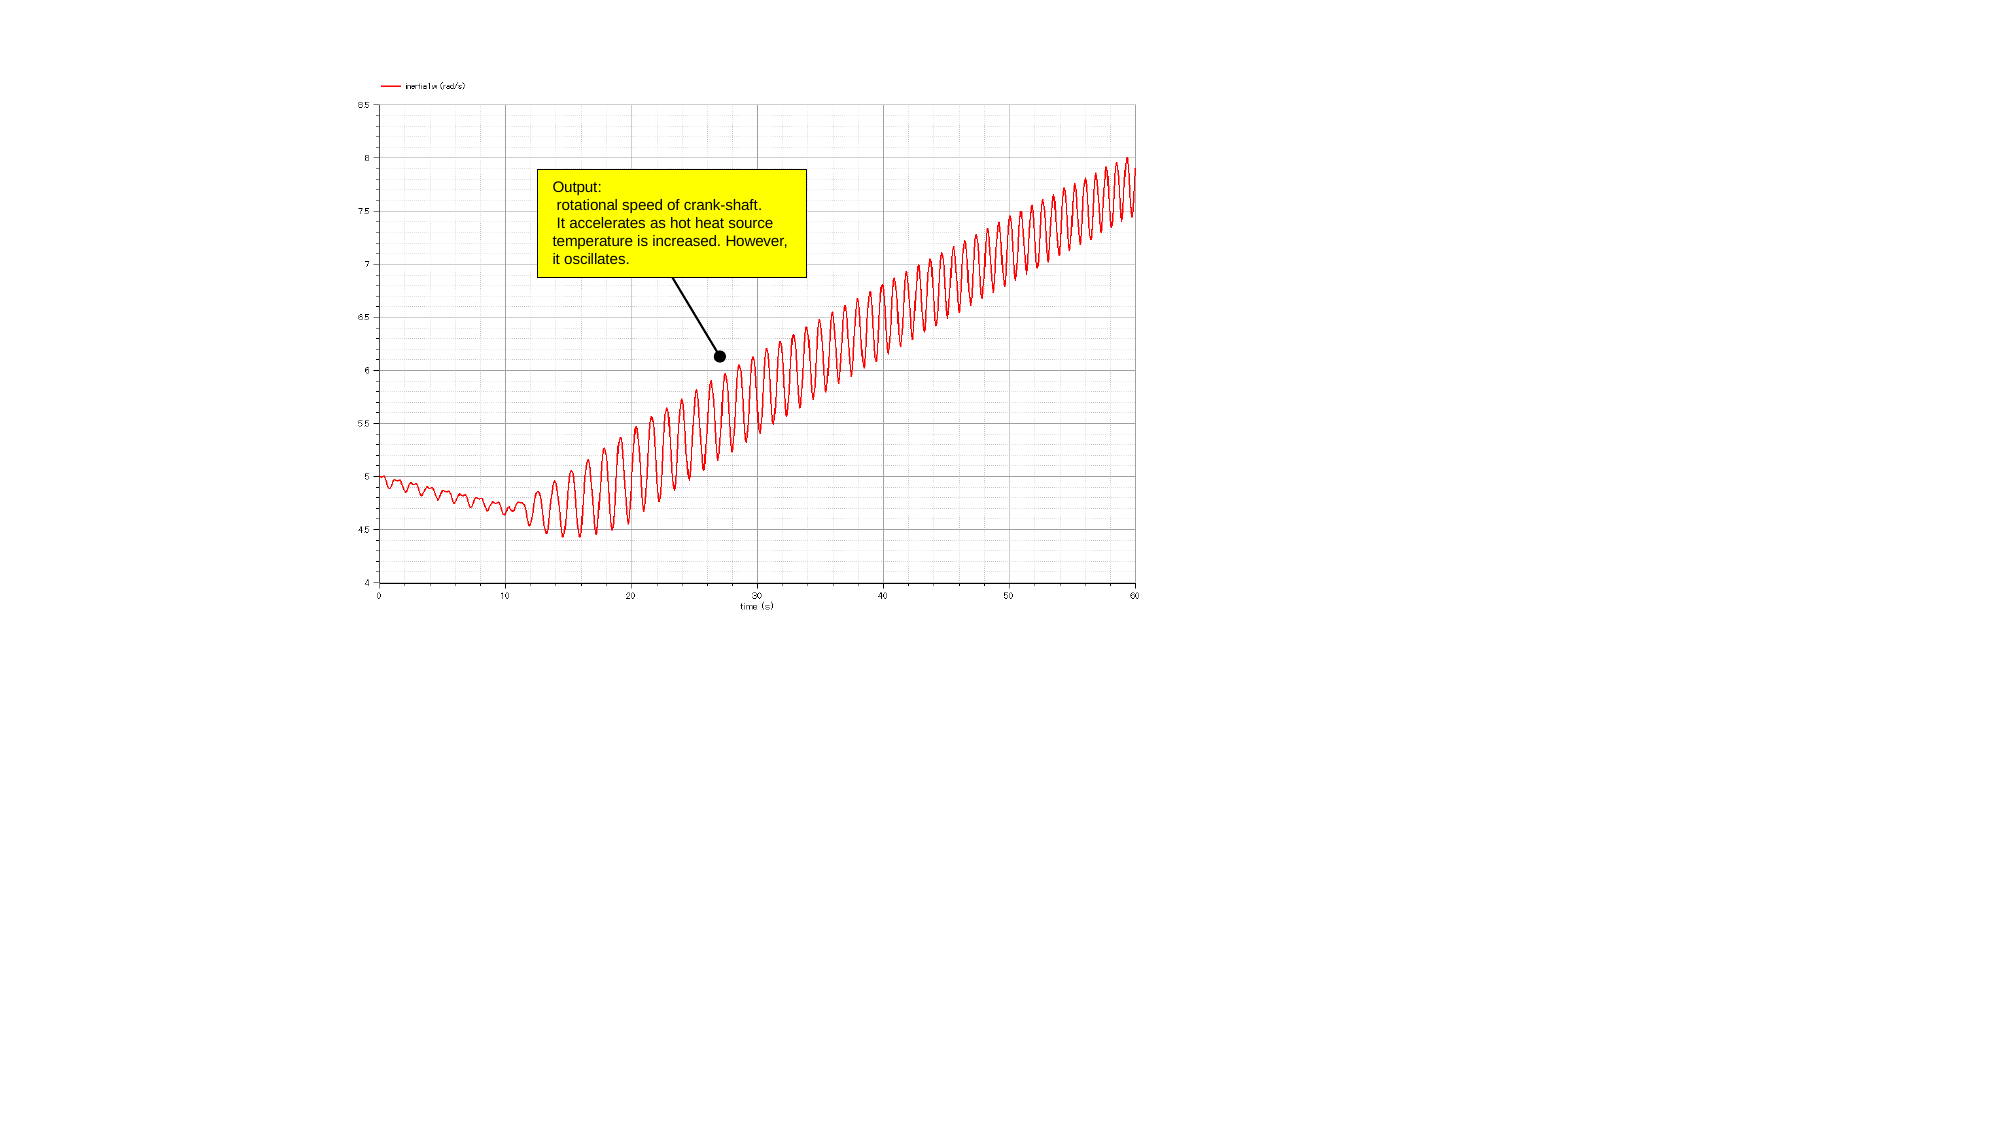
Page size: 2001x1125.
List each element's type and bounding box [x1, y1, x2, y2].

picture [354, 77, 1143, 614]
text_box [672, 277, 720, 357]
